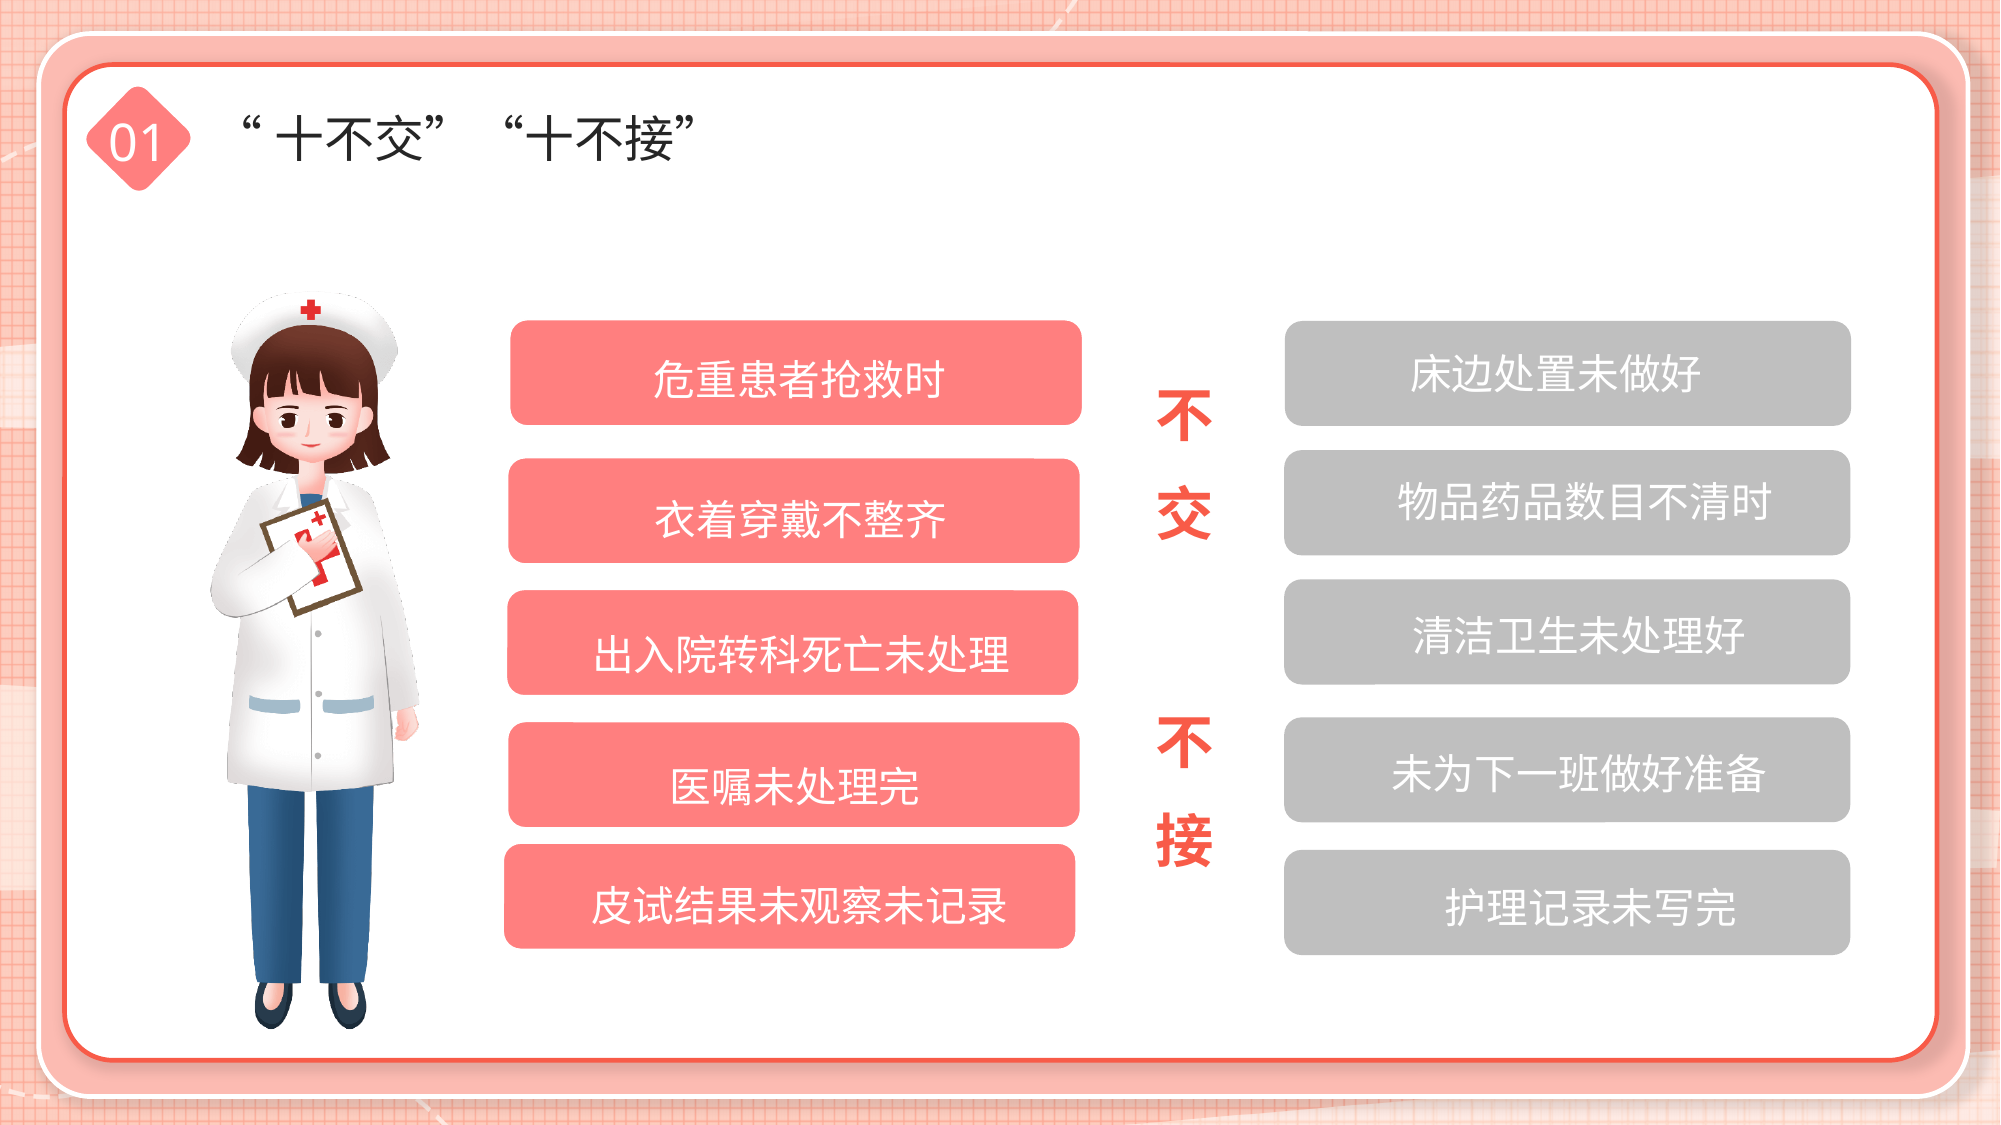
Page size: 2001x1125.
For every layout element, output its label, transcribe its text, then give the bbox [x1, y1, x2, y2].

text_box 不 接 [1140, 697, 1231, 882]
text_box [1284, 849, 1851, 956]
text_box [1284, 450, 1857, 556]
picture [0, 0, 2000, 1125]
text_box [506, 589, 1091, 696]
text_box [1284, 579, 1851, 685]
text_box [1284, 717, 1851, 823]
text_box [509, 319, 1083, 426]
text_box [507, 457, 1081, 564]
text_box 不 交 [1140, 370, 1231, 555]
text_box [492, 843, 1108, 950]
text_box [94, 96, 744, 181]
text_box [1284, 320, 1852, 426]
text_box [507, 721, 1081, 828]
